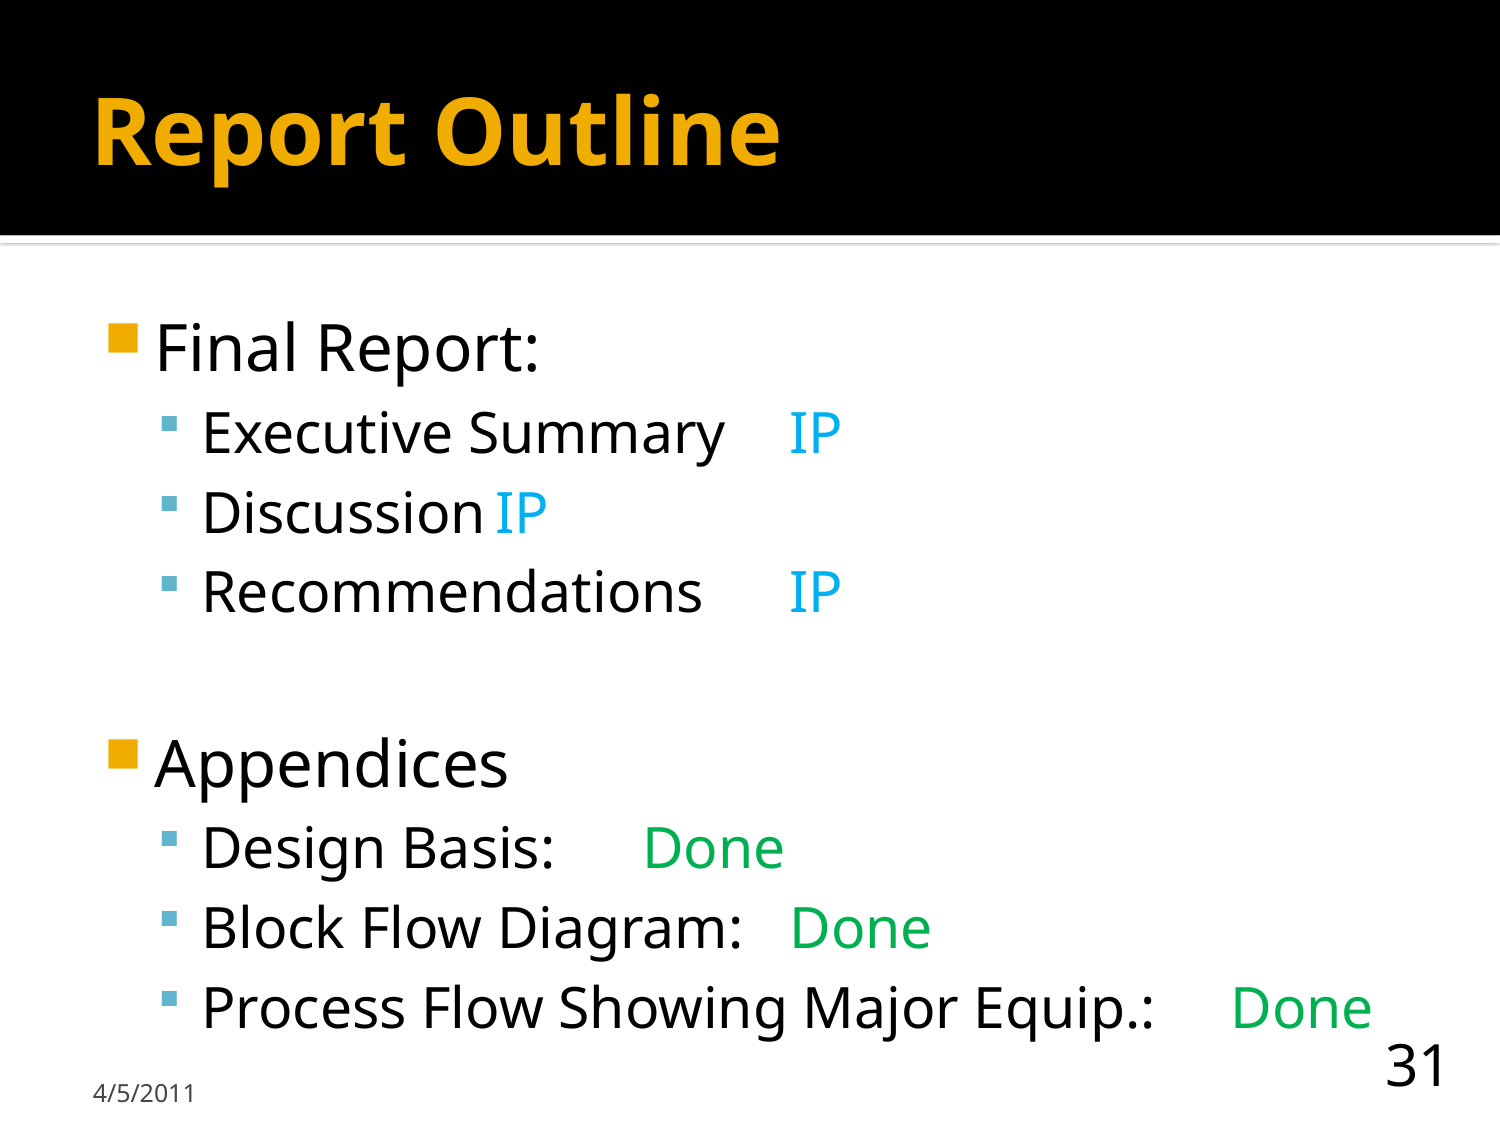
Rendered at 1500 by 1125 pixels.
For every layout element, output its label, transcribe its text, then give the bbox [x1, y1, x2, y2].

slide_number 31 [1345, 1062, 1467, 1108]
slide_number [75, 1062, 425, 1108]
title Report Outline [75, 25, 1425, 231]
list Final Report: Executive Summary IP Discussion IP Recommendations IP Appendices Design Basis: Done Block Flow Diagram: Done Process Flow Showing Major Equip.: Done [75, 291, 1425, 1050]
